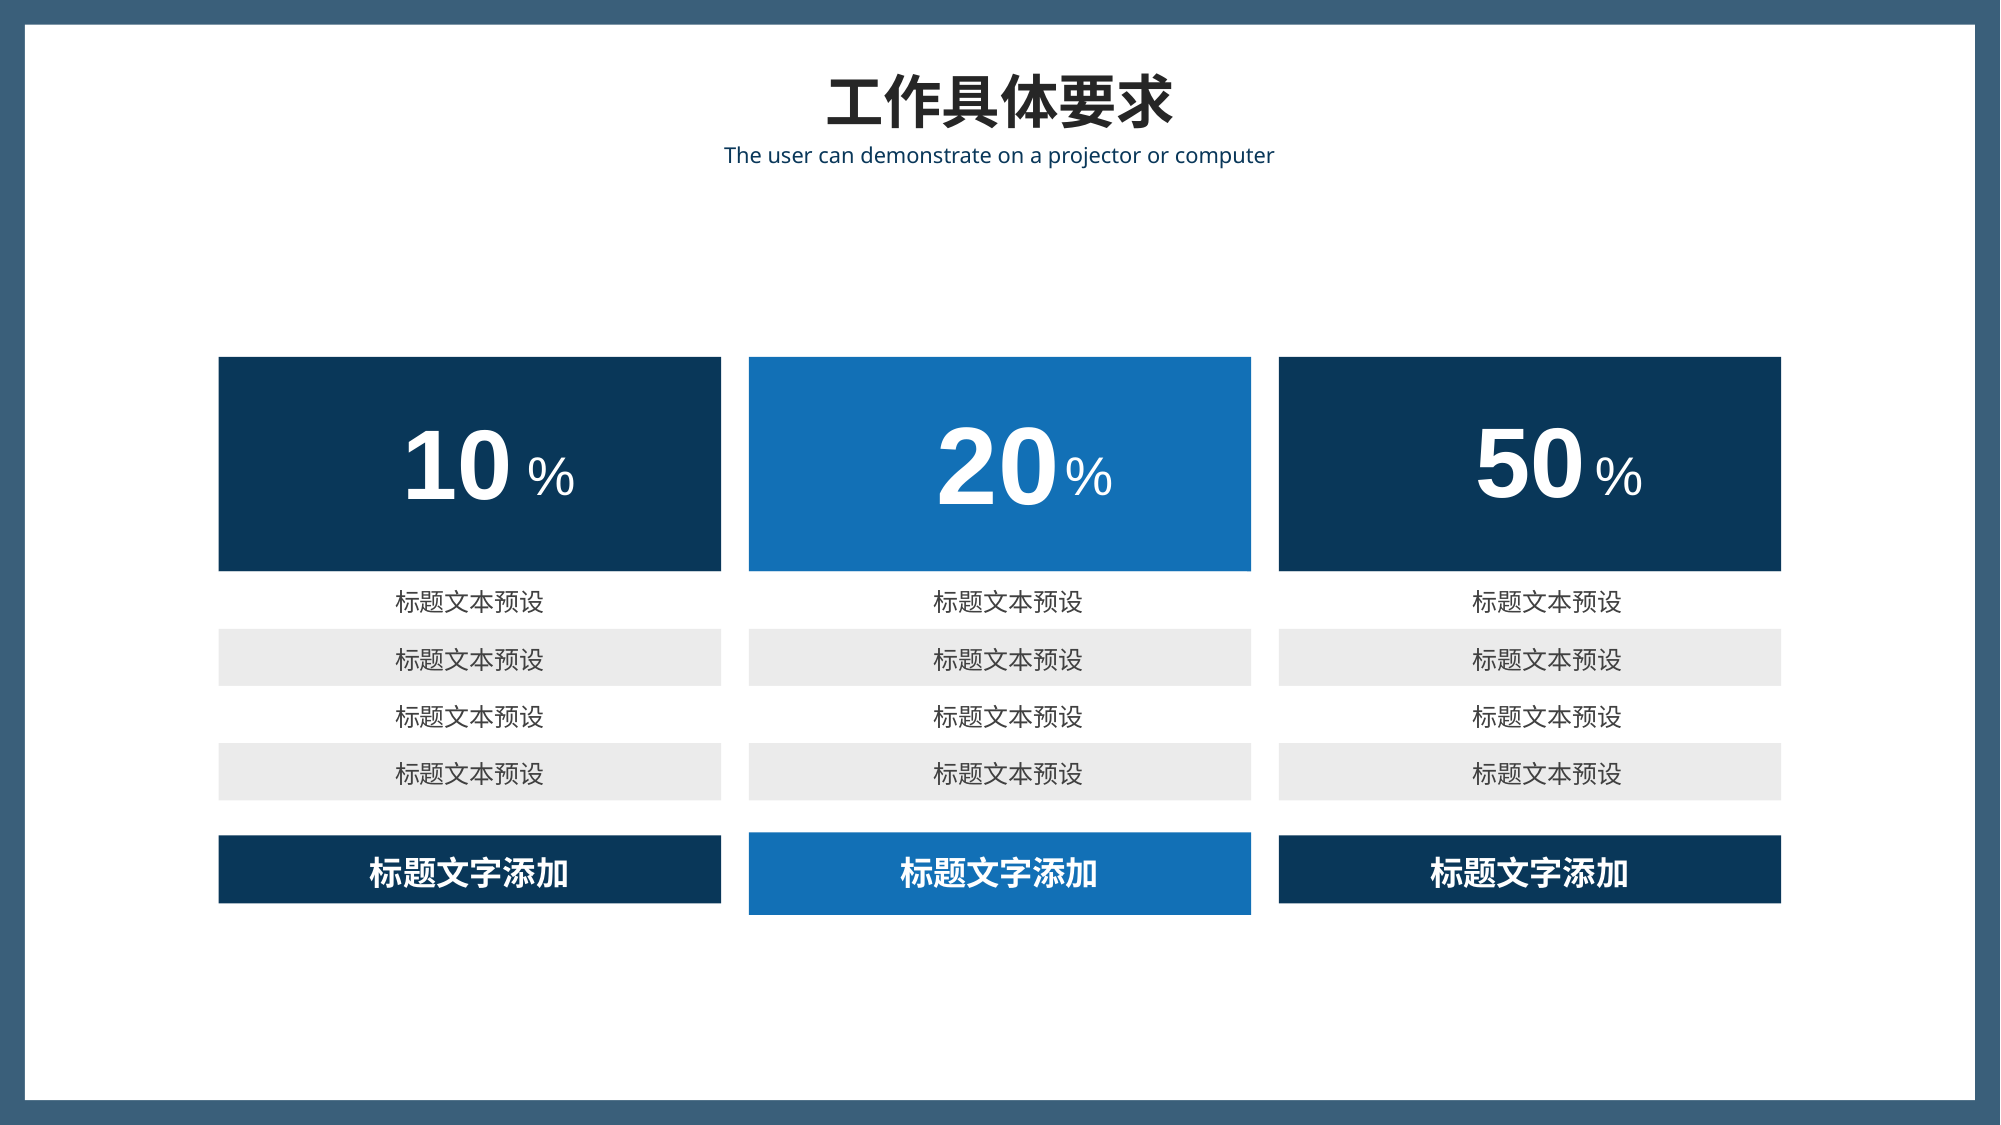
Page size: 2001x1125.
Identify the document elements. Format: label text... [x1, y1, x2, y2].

text_box [1278, 742, 1782, 801]
text_box 标题文本预设 [1467, 694, 1629, 735]
text_box 标题文本预设 [928, 751, 1090, 792]
text_box [748, 356, 1252, 572]
text_box 标题文本预设 [928, 636, 1090, 678]
text_box 标题文本预设 [389, 751, 551, 792]
text_box 标题文字添加 [218, 836, 721, 900]
text_box [218, 628, 722, 685]
text_box 20 [922, 386, 1074, 535]
text_box [748, 831, 1252, 916]
text_box 标题文本预设 [928, 579, 1090, 620]
text_box [1278, 571, 1782, 628]
text_box [218, 685, 722, 742]
text_box [218, 356, 722, 571]
text_box 标题文本预设 [389, 694, 551, 735]
text_box % [1050, 434, 1127, 515]
text_box [1278, 628, 1782, 685]
text_box [743, 571, 1248, 630]
text_box % [512, 434, 589, 515]
text_box [1278, 356, 1782, 571]
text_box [690, 58, 1309, 176]
text_box 标题文本预设 [389, 636, 551, 678]
text_box 标题文本预设 [1467, 751, 1629, 792]
text_box [748, 628, 1252, 685]
text_box 50 [1460, 390, 1600, 525]
text_box [218, 571, 722, 628]
text_box 10 [388, 393, 527, 528]
text_box [1278, 834, 1782, 905]
text_box 标题文字添加 [1278, 836, 1781, 900]
text_box 标题文本预设 [1467, 636, 1629, 678]
text_box 标题文本预设 [1467, 579, 1629, 620]
text_box [748, 685, 1252, 742]
text_box 标题文本预设 [928, 694, 1090, 735]
text_box [218, 742, 722, 801]
text_box % [1580, 434, 1657, 515]
text_box [1278, 685, 1782, 742]
text_box [748, 742, 1252, 801]
text_box [218, 834, 722, 905]
text_box 标题文字添加 [748, 836, 1251, 900]
text_box 标题文本预设 [389, 579, 551, 620]
